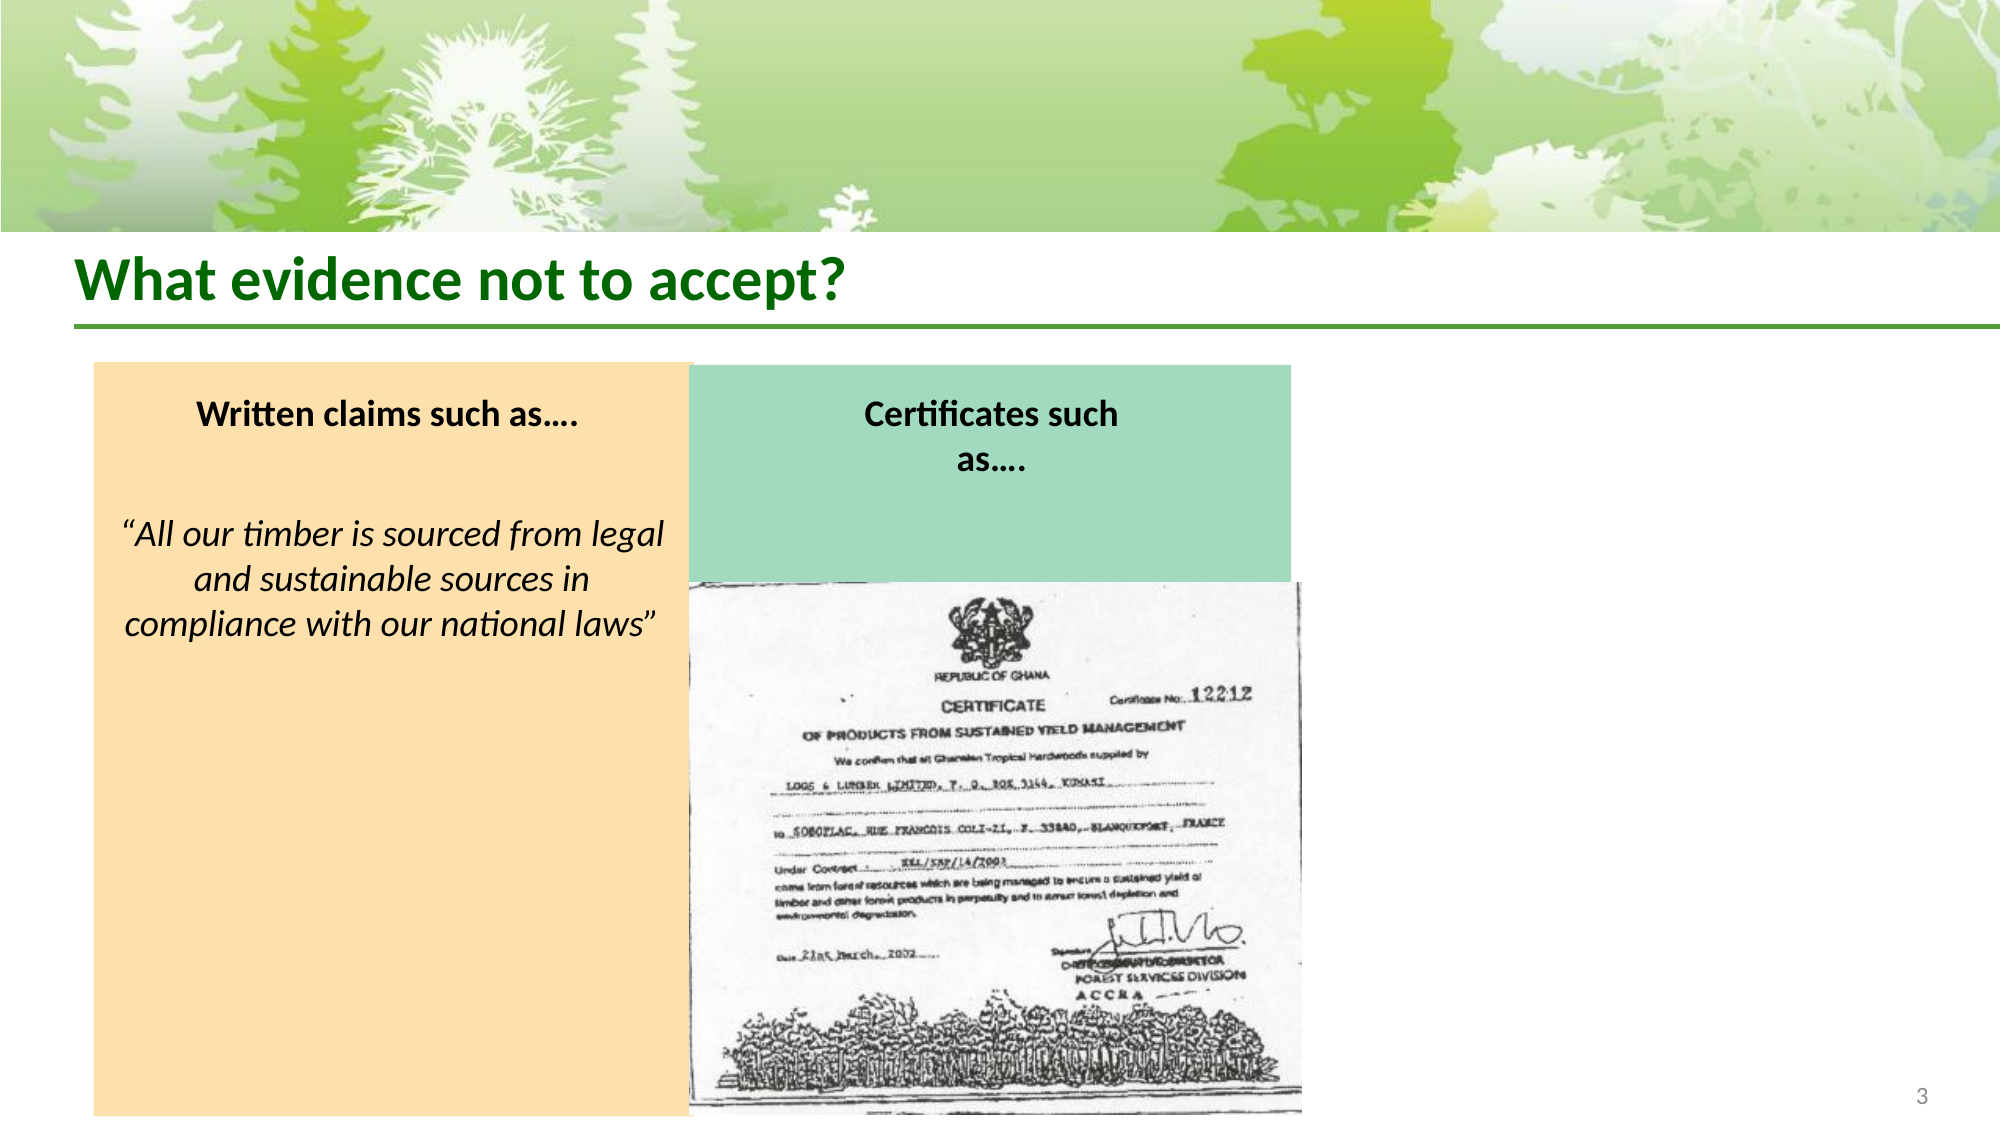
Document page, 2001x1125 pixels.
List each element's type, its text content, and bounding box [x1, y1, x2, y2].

text_box [688, 427, 1292, 1115]
picture [0, 0, 2000, 232]
text_box Written claims such as…. “All our timber is sourced from legal and sustainable sources in compliance with our national laws” [105, 427, 679, 1046]
title What evidence not to accept? [59, 208, 1785, 427]
slide_number 3 [1493, 1065, 1944, 1125]
picture [689, 582, 1302, 1115]
text_box Certificates such as…. [690, 427, 1293, 487]
text_box [93, 427, 694, 1117]
